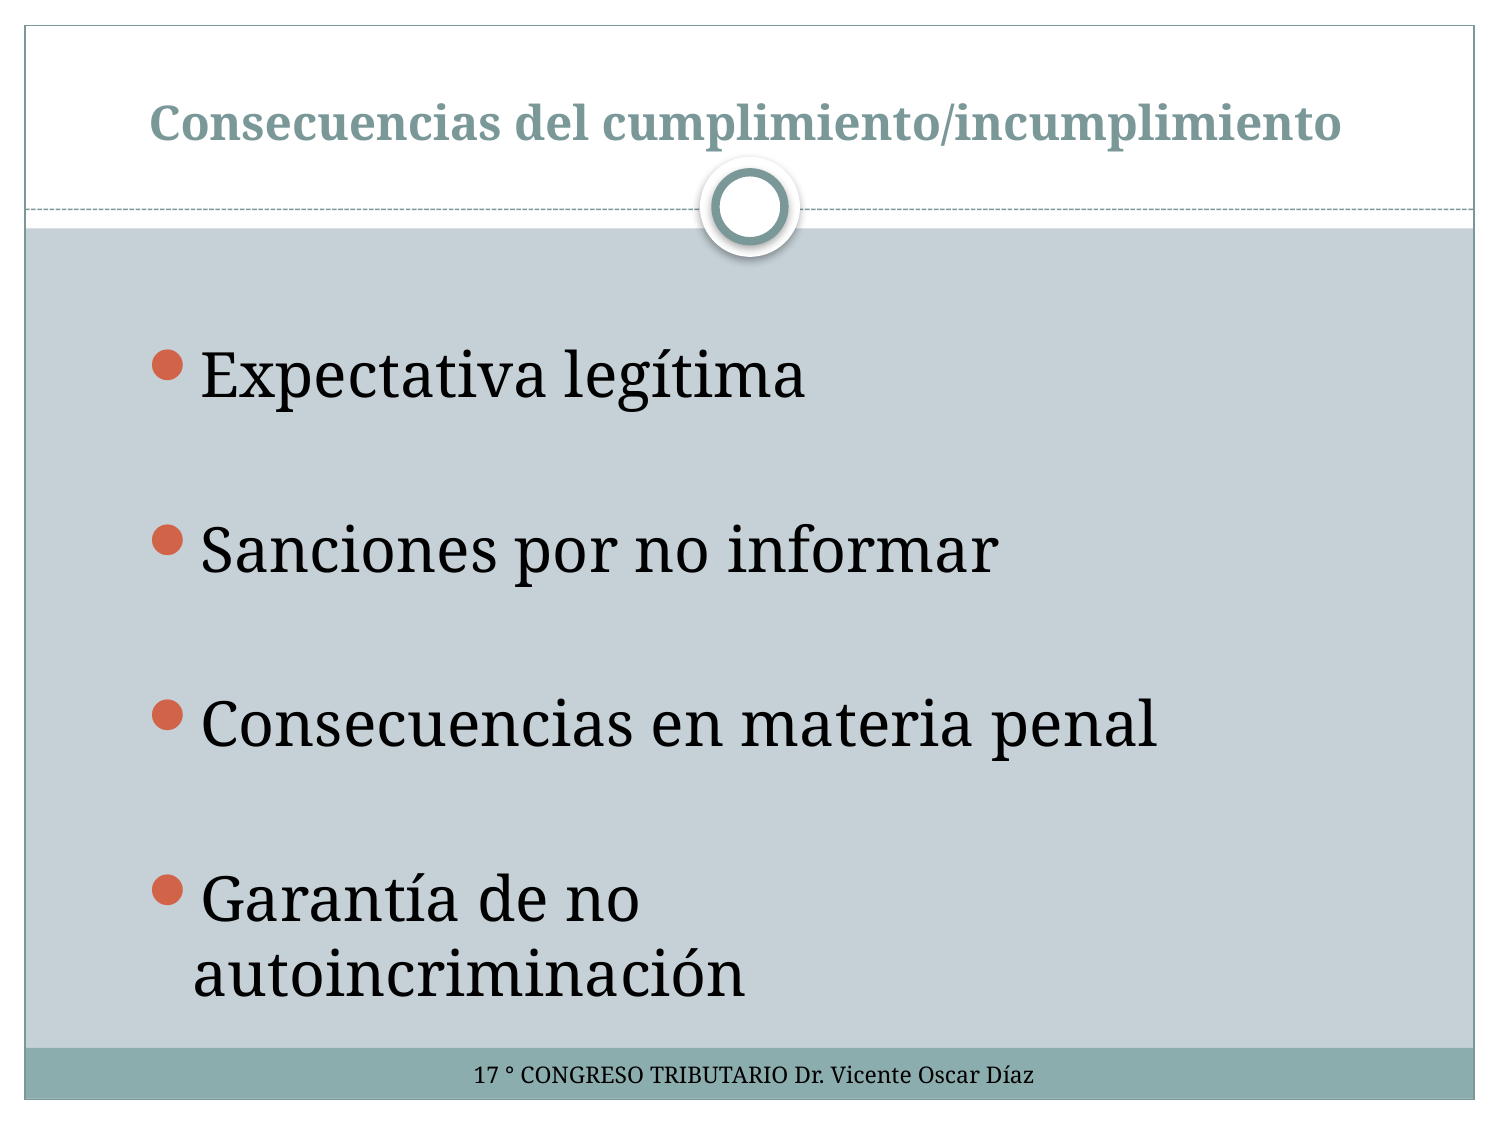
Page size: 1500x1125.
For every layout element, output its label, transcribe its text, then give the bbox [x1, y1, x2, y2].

text_box 17 ° CONGRESO TRIBUTARIO Dr. Vicente Oscar Díaz [459, 1053, 1055, 1096]
list Expectativa legítima Sanciones por no informar Consecuencias en materia penal Garantía de no autoincriminación [132, 269, 1202, 711]
title Consecuencias del cumplimiento/incumplimiento [56, 47, 1436, 158]
